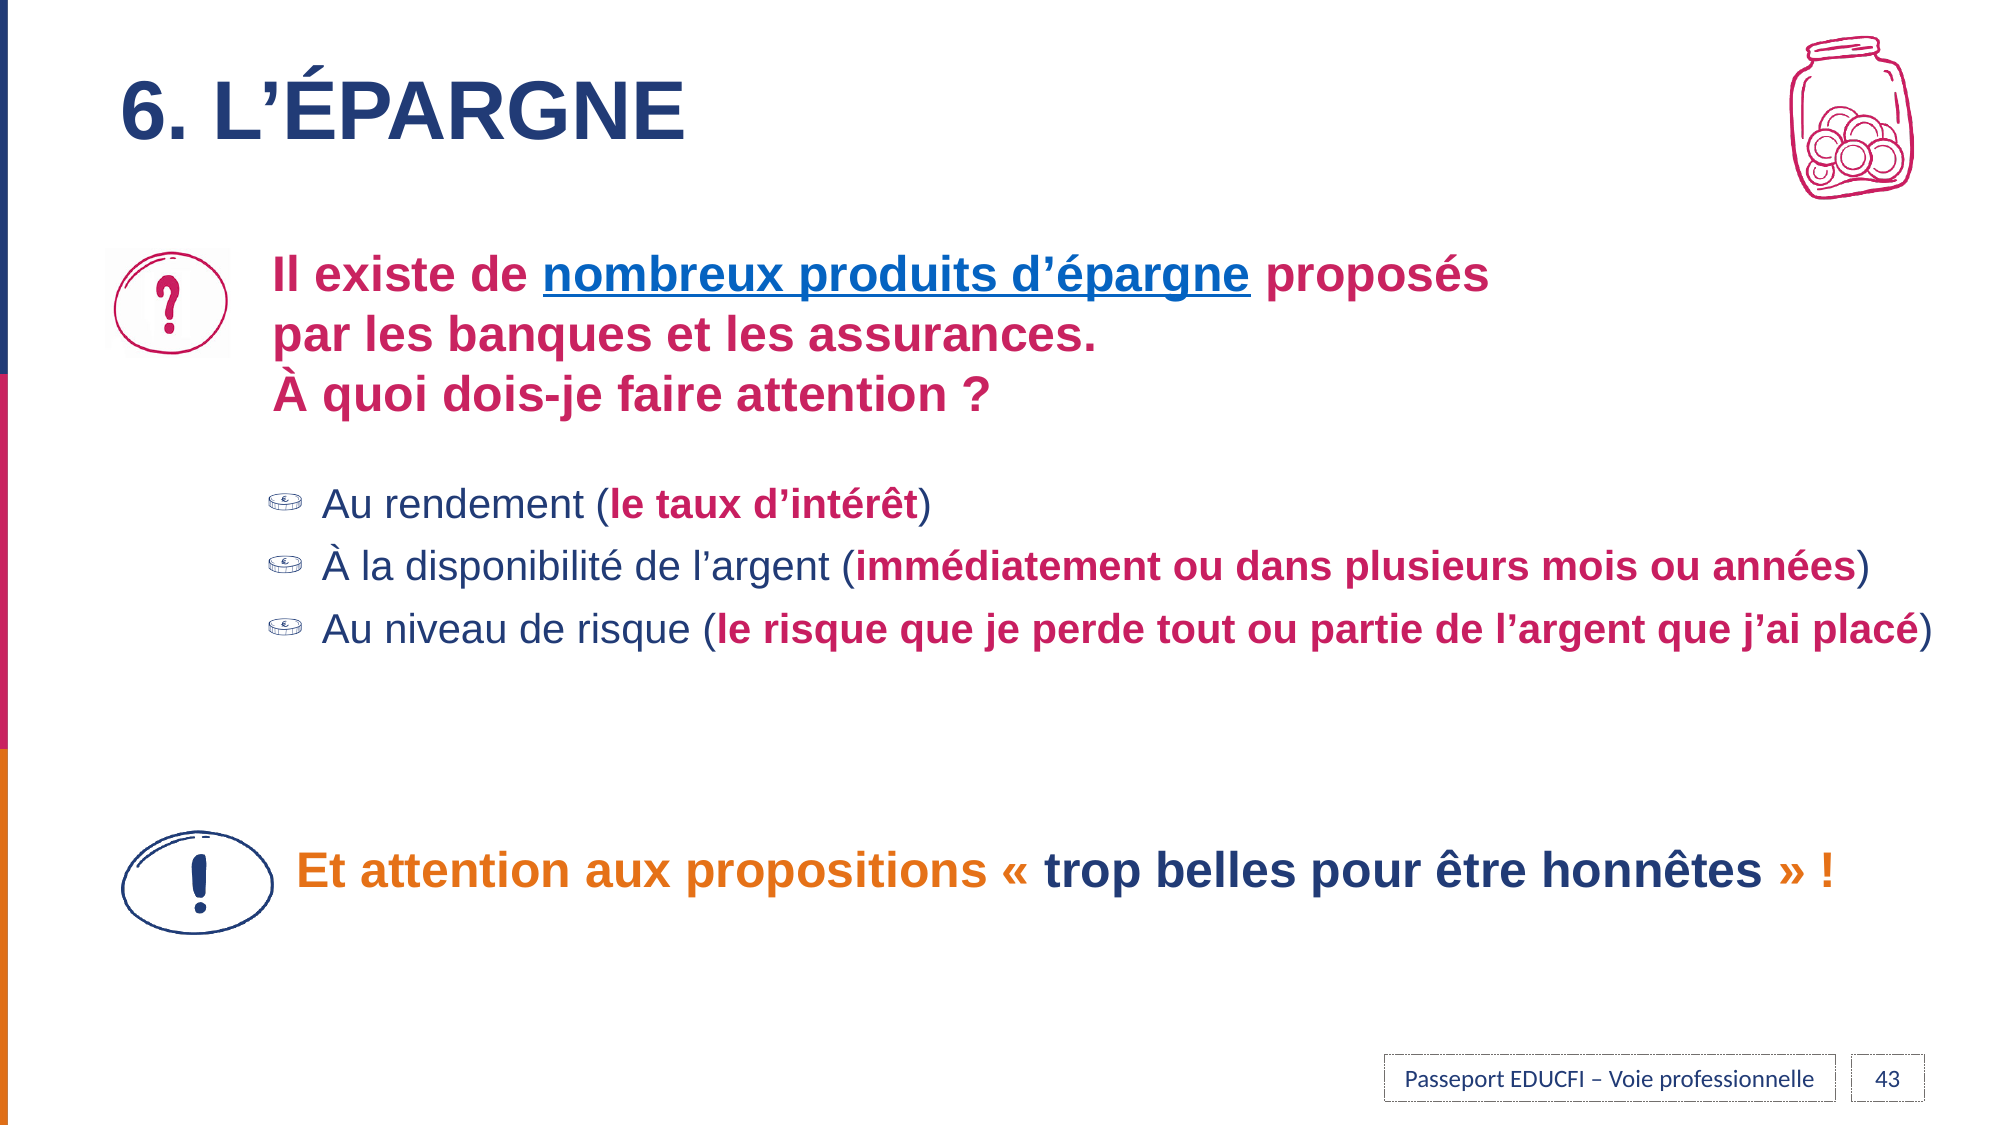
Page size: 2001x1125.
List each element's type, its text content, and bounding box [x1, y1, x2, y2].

text_box Au rendement (le taux d’intérêt) À la disponibilité de l’argent (immédiatement ou dans plusieurs mois ou années) Au niveau de risque (le risque que je perde tout ou partie de l’argent que j’ai placé) [258, 469, 2000, 660]
picture [265, 483, 303, 520]
picture [265, 545, 303, 583]
picture [0, 0, 8, 1125]
slide_number 43 [1851, 1054, 1925, 1102]
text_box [105, 234, 1581, 431]
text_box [121, 830, 1925, 935]
picture [1767, 33, 1936, 202]
picture [265, 608, 303, 645]
title 6. L’ÉPARGNE [105, 59, 1748, 263]
footer Passeport EDUCFI – Voie professionnelle [1384, 1054, 1836, 1102]
